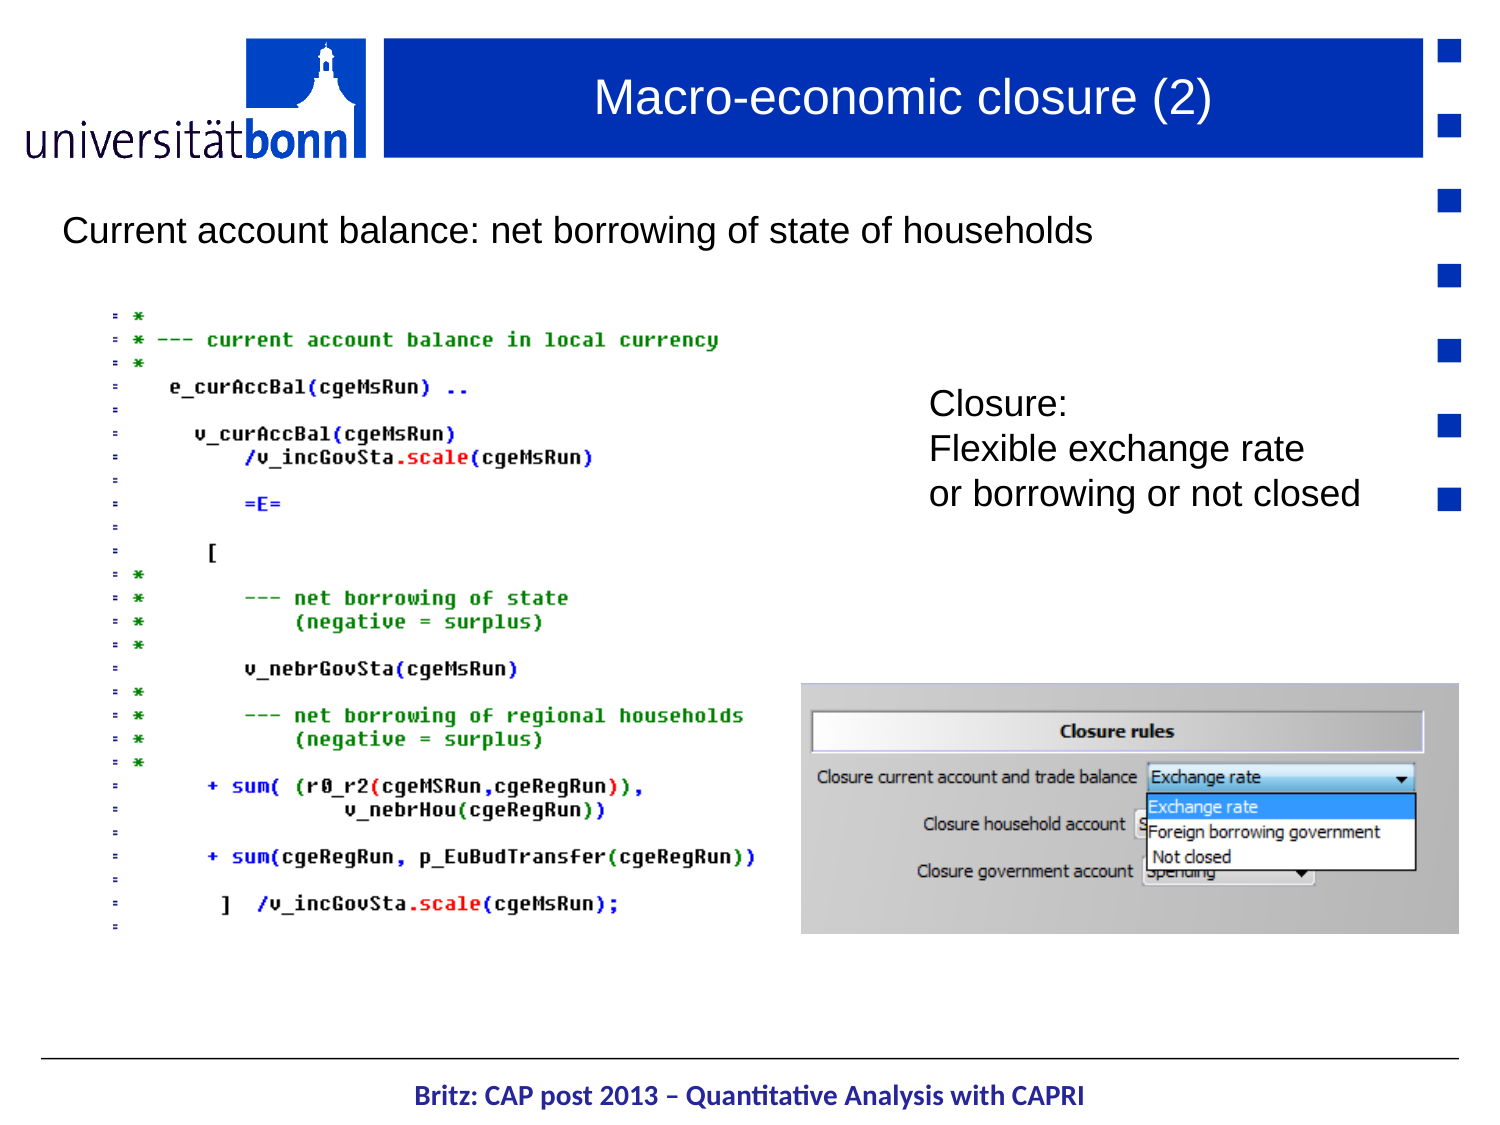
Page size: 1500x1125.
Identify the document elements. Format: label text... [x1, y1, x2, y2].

title Macro-economic closure (2) [383, 38, 1424, 158]
footer Britz: CAP post 2013 – Quantitative Analysis with CAPRI [40, 1070, 1460, 1107]
picture [112, 303, 1460, 934]
text_box Closure: Flexible exchange rate or borrowing or not closed [1261, 371, 1424, 522]
picture [24, 36, 368, 160]
text_box Current account balance: net borrowing of state of households [47, 198, 1109, 259]
